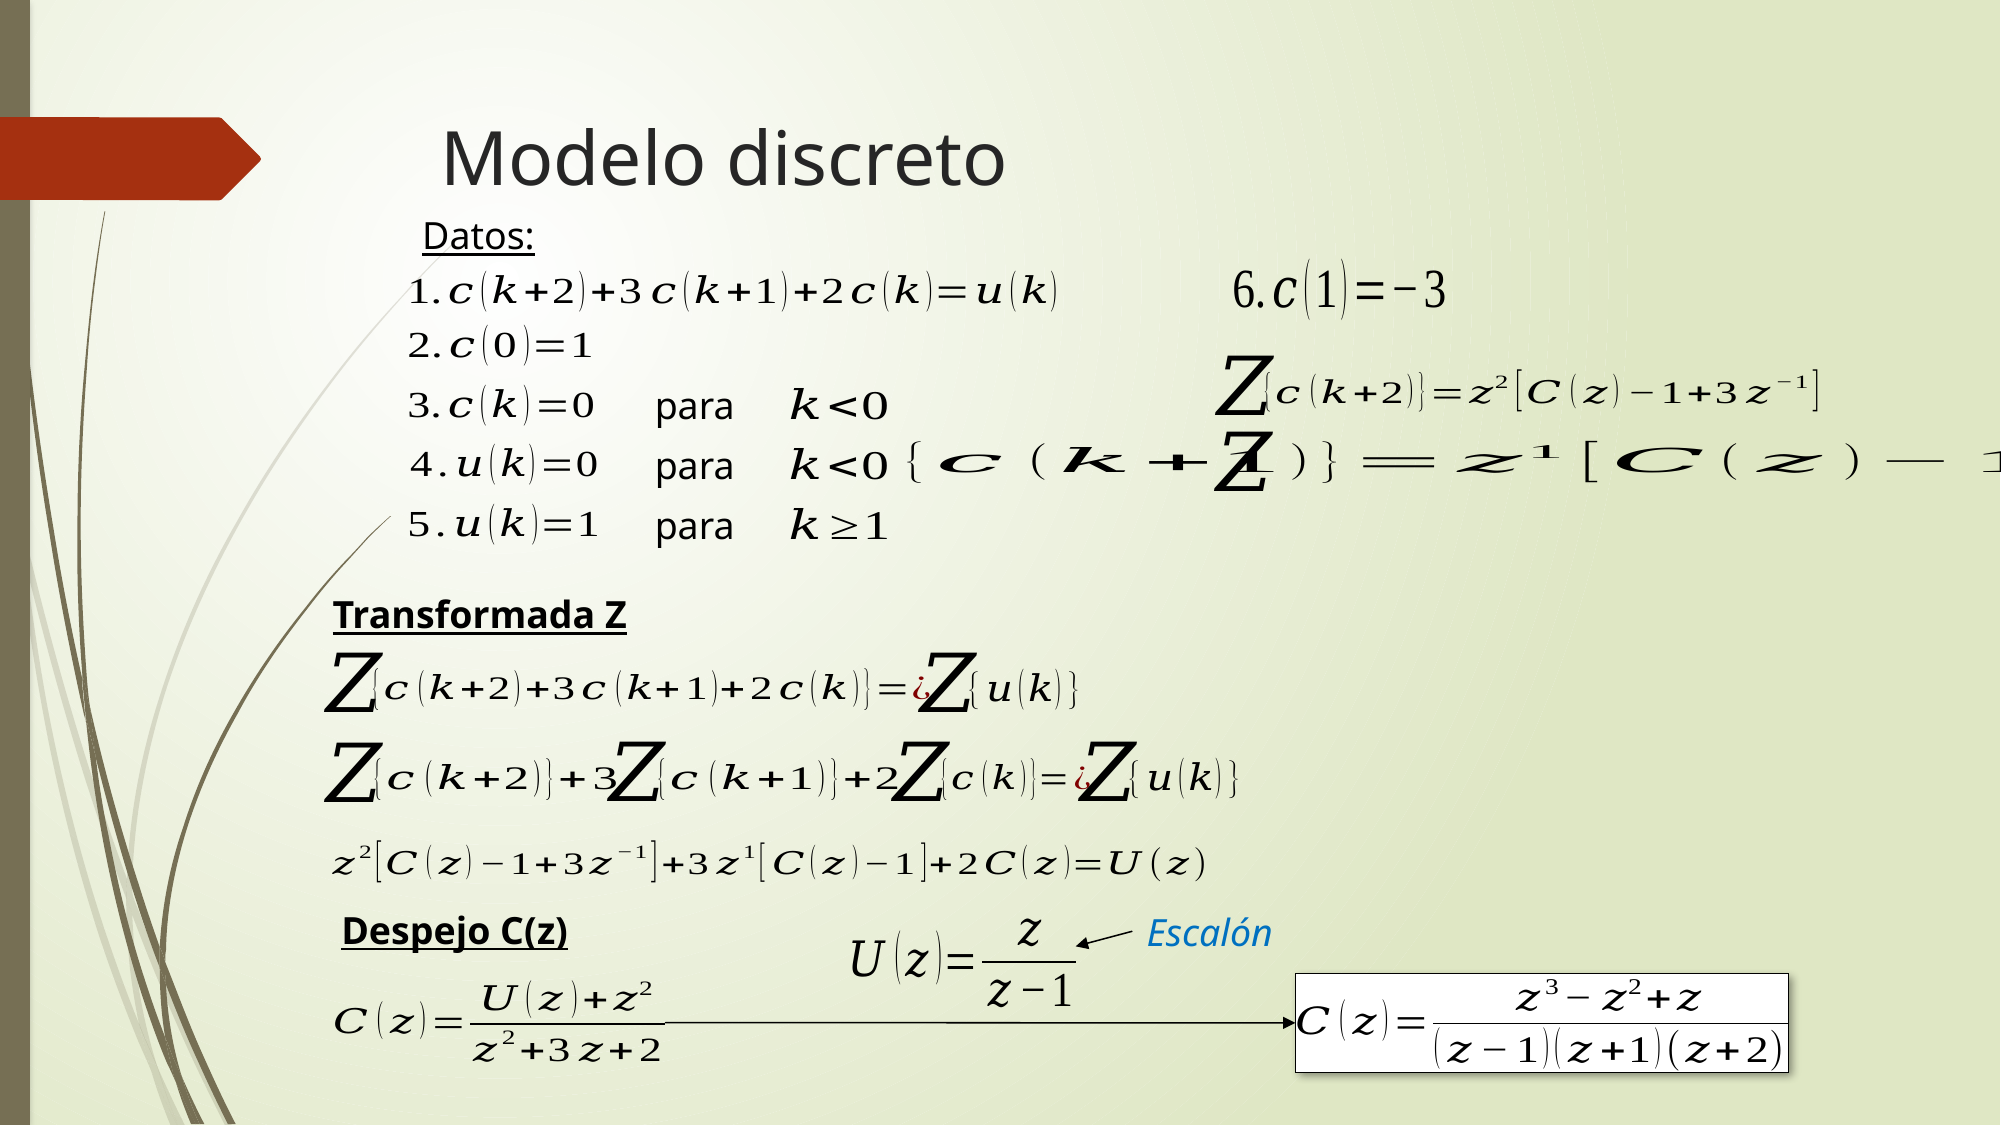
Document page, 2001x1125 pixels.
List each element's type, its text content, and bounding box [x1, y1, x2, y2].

text_box para [640, 494, 750, 555]
title Modelo discreto [425, 102, 1888, 313]
text_box para [640, 434, 750, 494]
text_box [1075, 931, 1125, 947]
text_box para [640, 374, 750, 434]
text_box Transformada Z [317, 584, 642, 644]
text_box Datos: [407, 205, 550, 265]
text_box Escalón [1131, 901, 1288, 962]
text_box Despejo C(z) [326, 899, 584, 960]
